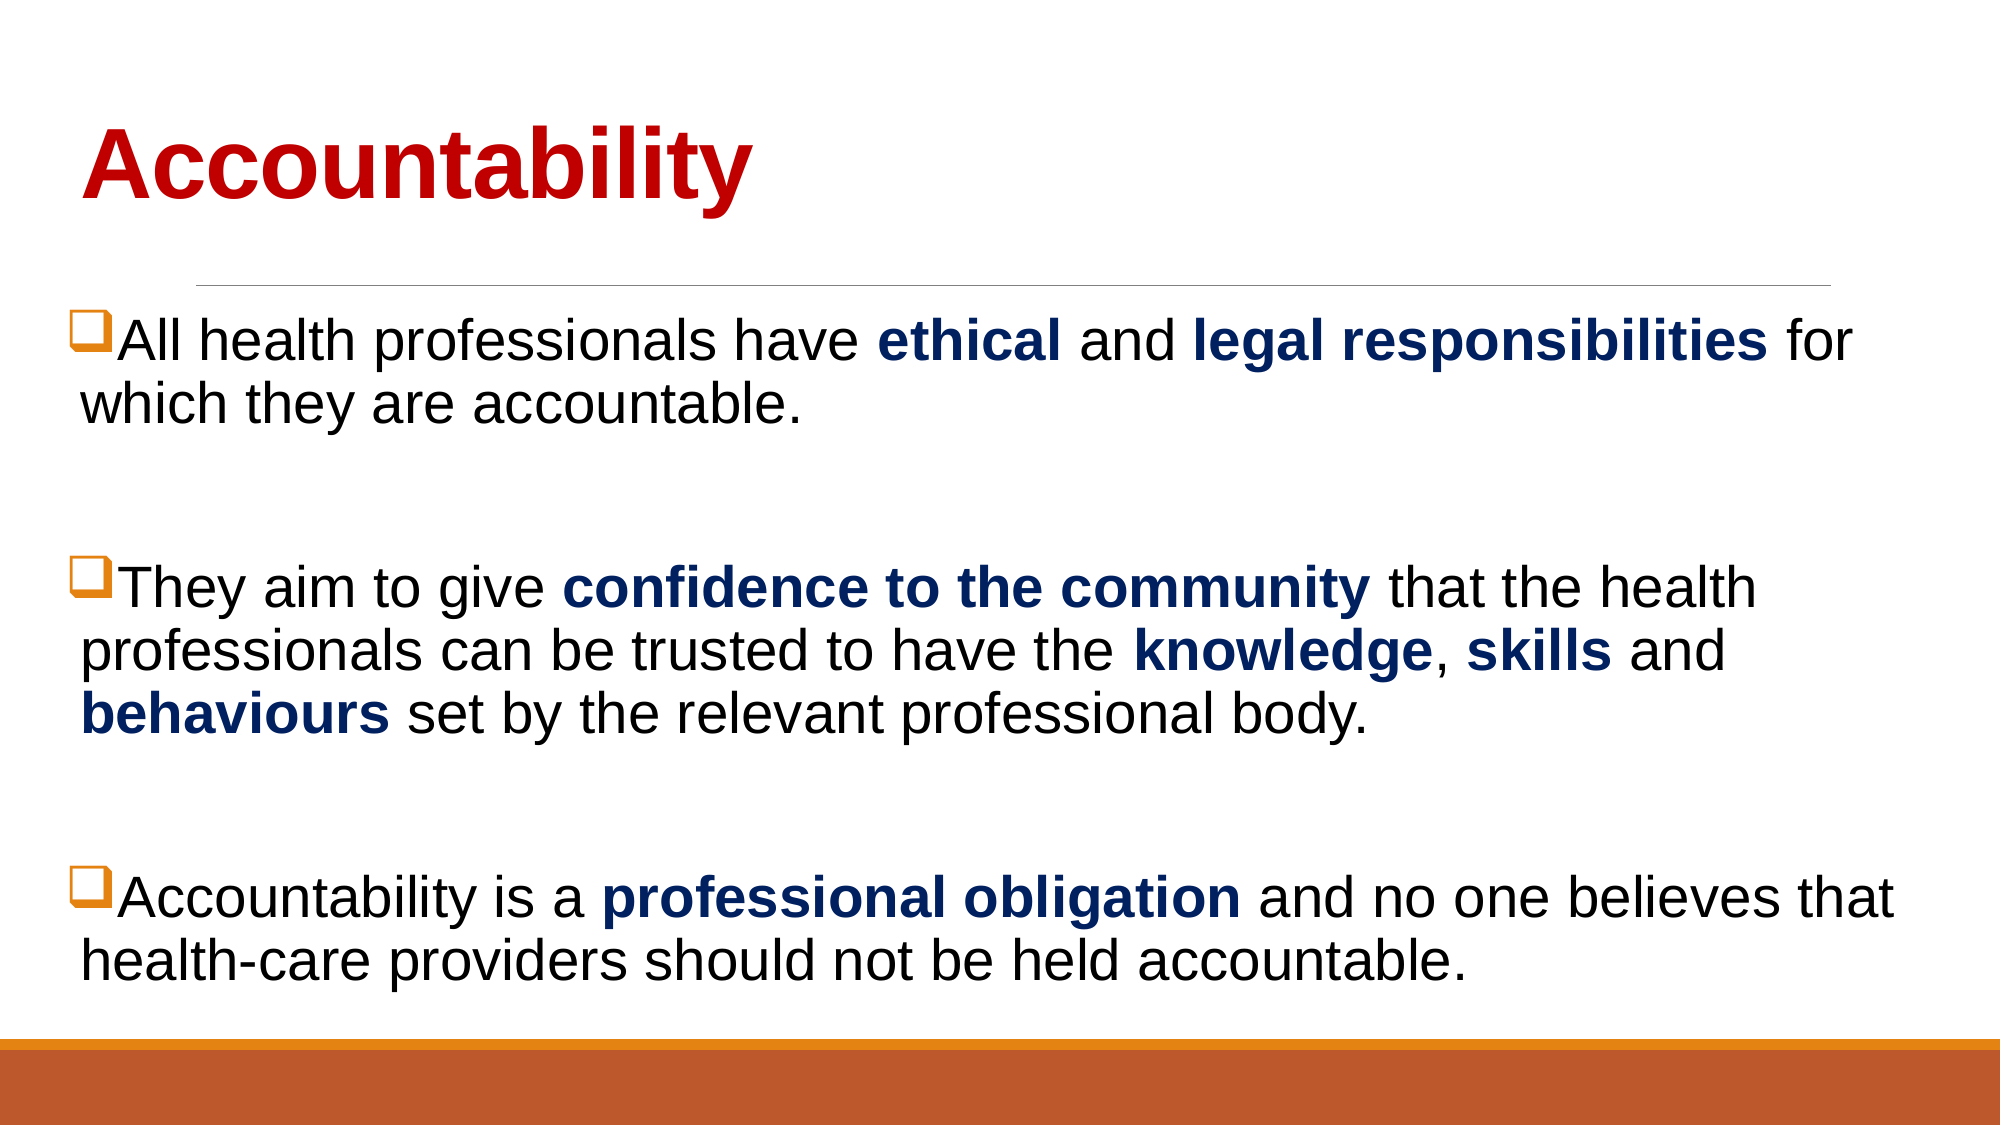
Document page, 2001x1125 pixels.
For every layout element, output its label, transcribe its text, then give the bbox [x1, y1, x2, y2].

title Accountability [65, 47, 1921, 227]
list All health professionals have ethical and legal responsibilities for which they are accountable. They aim to give confidence to the community that the health professionals can be trusted to have the knowledge, skills and behaviours set by the relevant professional body. Accountability is a professional obligation and no one believes that health-care providers should not be held accountable. [65, 302, 1938, 1015]
